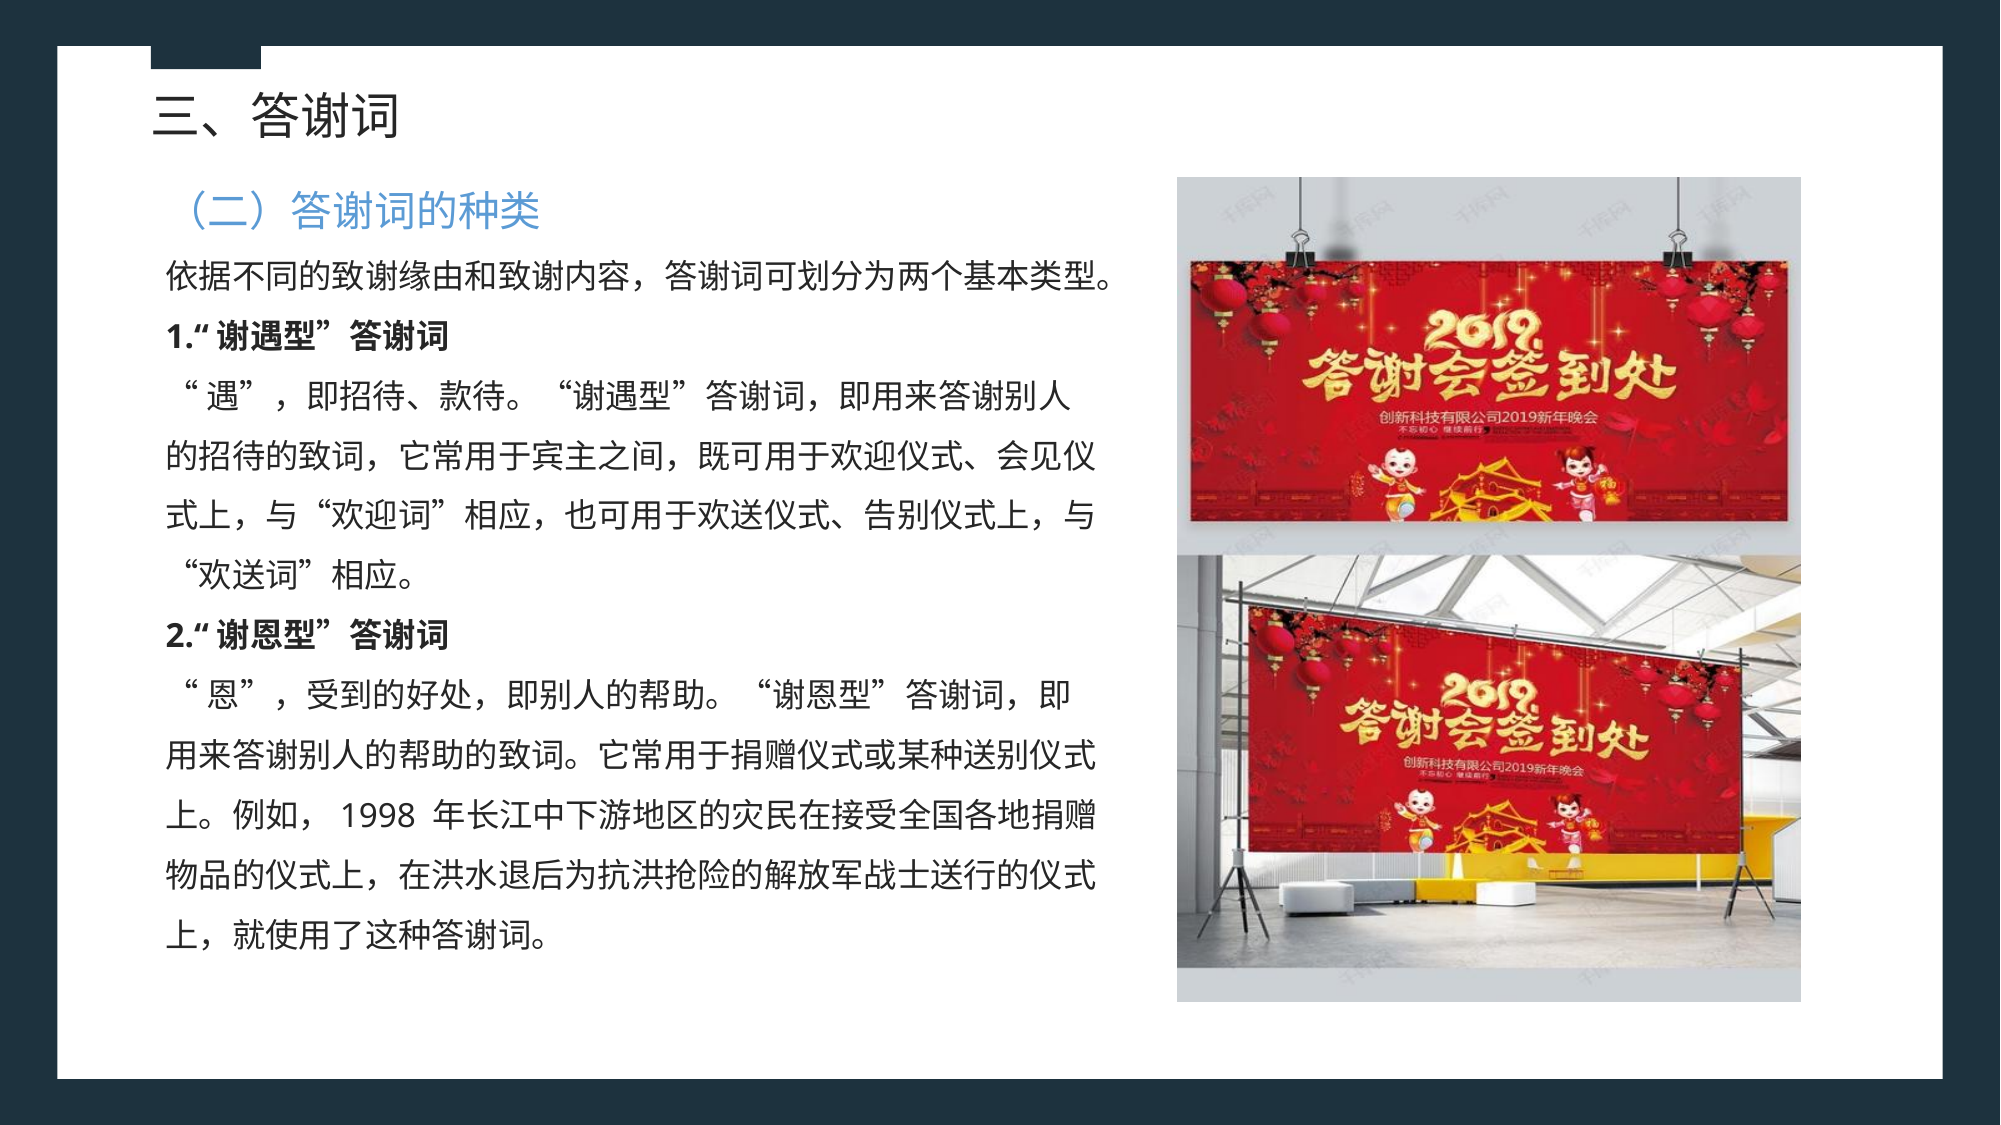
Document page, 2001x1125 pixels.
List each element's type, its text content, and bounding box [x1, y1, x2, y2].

text_box 三、答谢词 [150, 77, 622, 152]
text_box （二）答谢词的种类 依据不同的致谢缘由和致谢内容，答谢词可划分为两个基本类型。 1.“谢遇型”答谢词 “遇”，即招待、款待。“谢遇型”答谢词，即用来答谢别人的招待的致词，它常用于宾主之间，既可用于欢迎仪式、会见仪式上，与“欢迎词”相应，也可用于欢送仪式、告别仪式上，与“欢送词”相应。 2.“谢恩型”答谢词 “恩”，受到的好处，即别人的帮助。“谢恩型”答谢词，即用来答谢别人的帮助的致词。它常用于捐赠仪式或某种送别仪式上。例如，1998 年长江中下游地区的灾民在接受全国各地捐赠物品的仪式上，在洪水退后为抗洪抢险的解放军战士送行的仪式上，就使用了这种答谢词。 [150, 152, 1119, 962]
picture [1177, 177, 1801, 1002]
